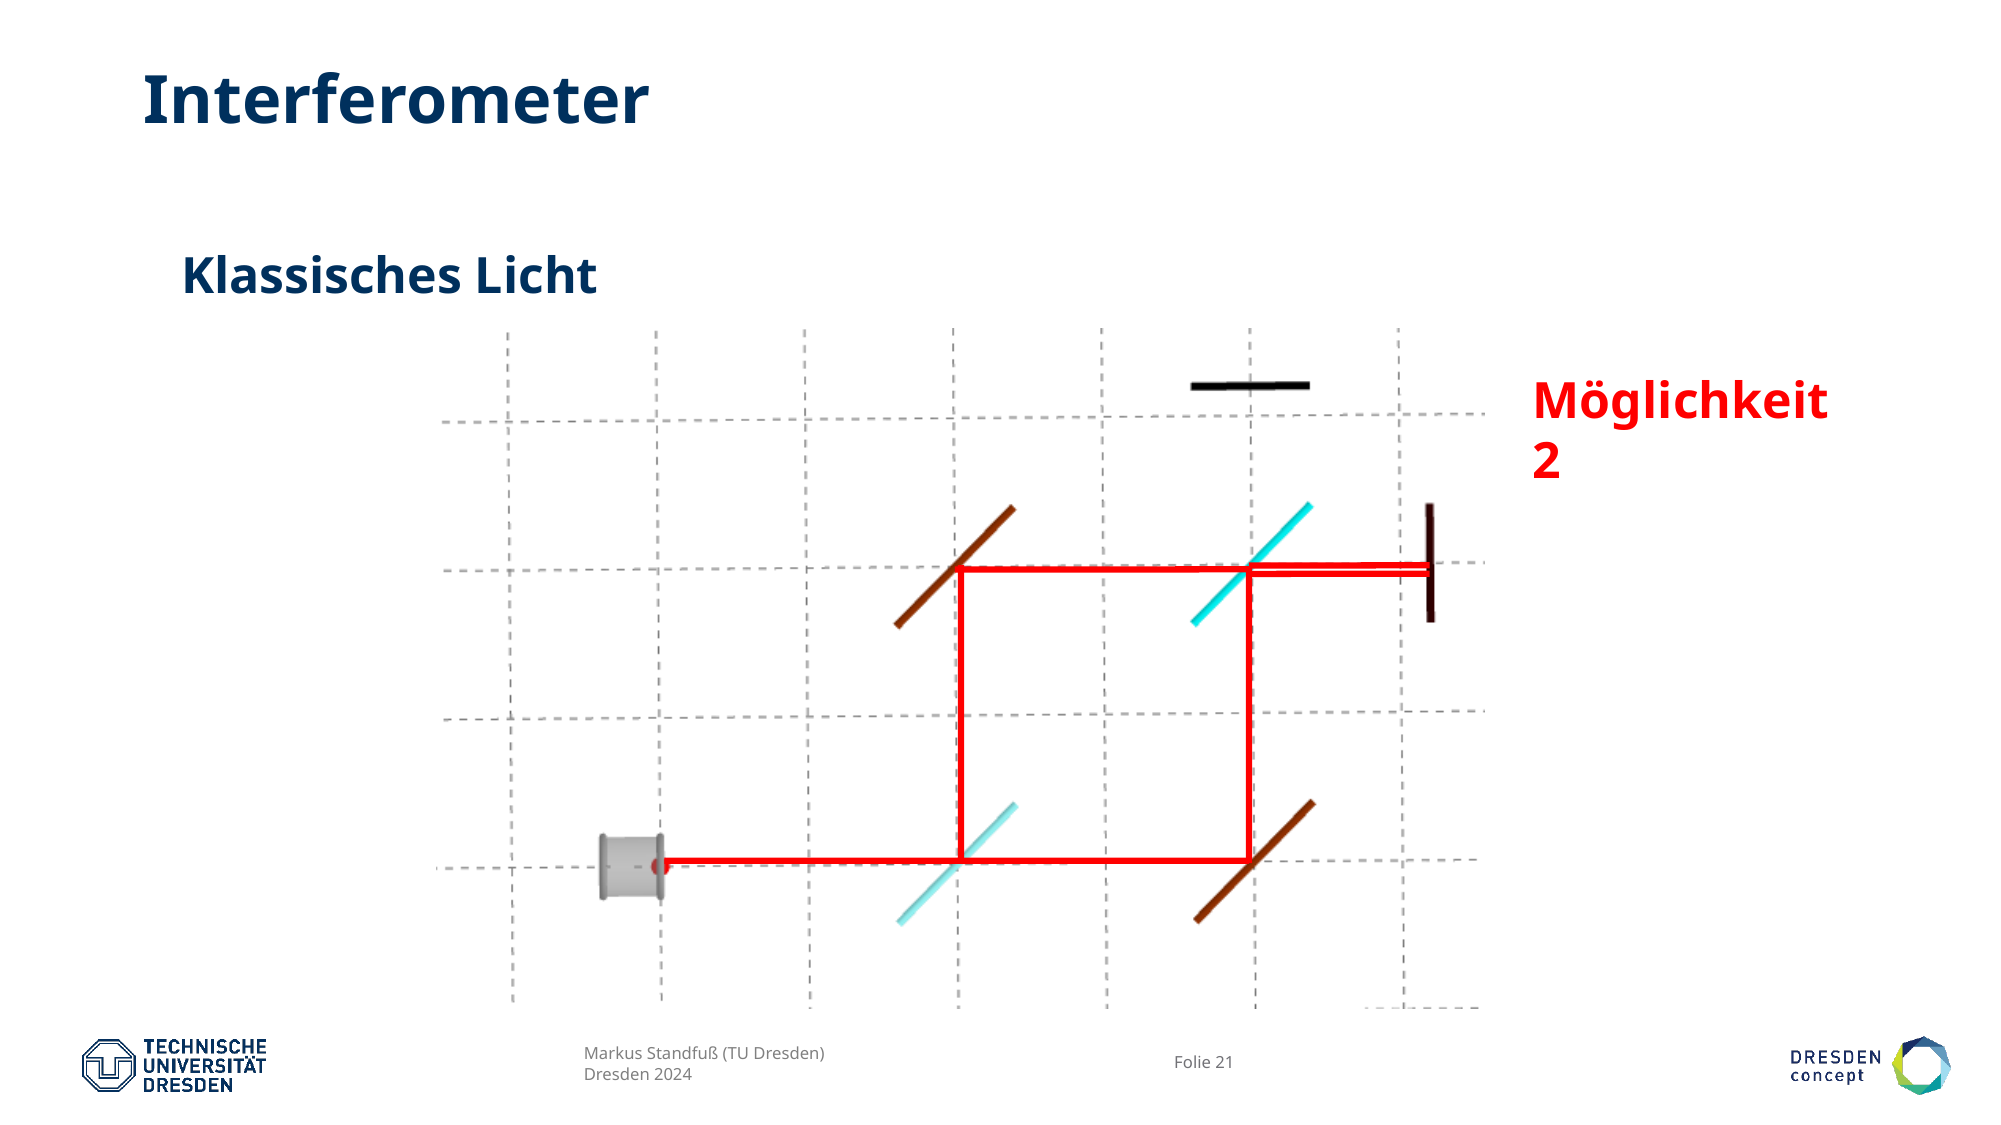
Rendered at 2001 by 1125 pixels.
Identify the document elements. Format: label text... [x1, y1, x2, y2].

title Interferometer [143, 56, 1880, 169]
picture [82, 1039, 266, 1092]
picture [1791, 1036, 1951, 1095]
picture [436, 328, 1485, 1009]
text_box Möglichkeit 2 [1517, 361, 1880, 496]
list Klassisches Licht [143, 243, 1880, 957]
